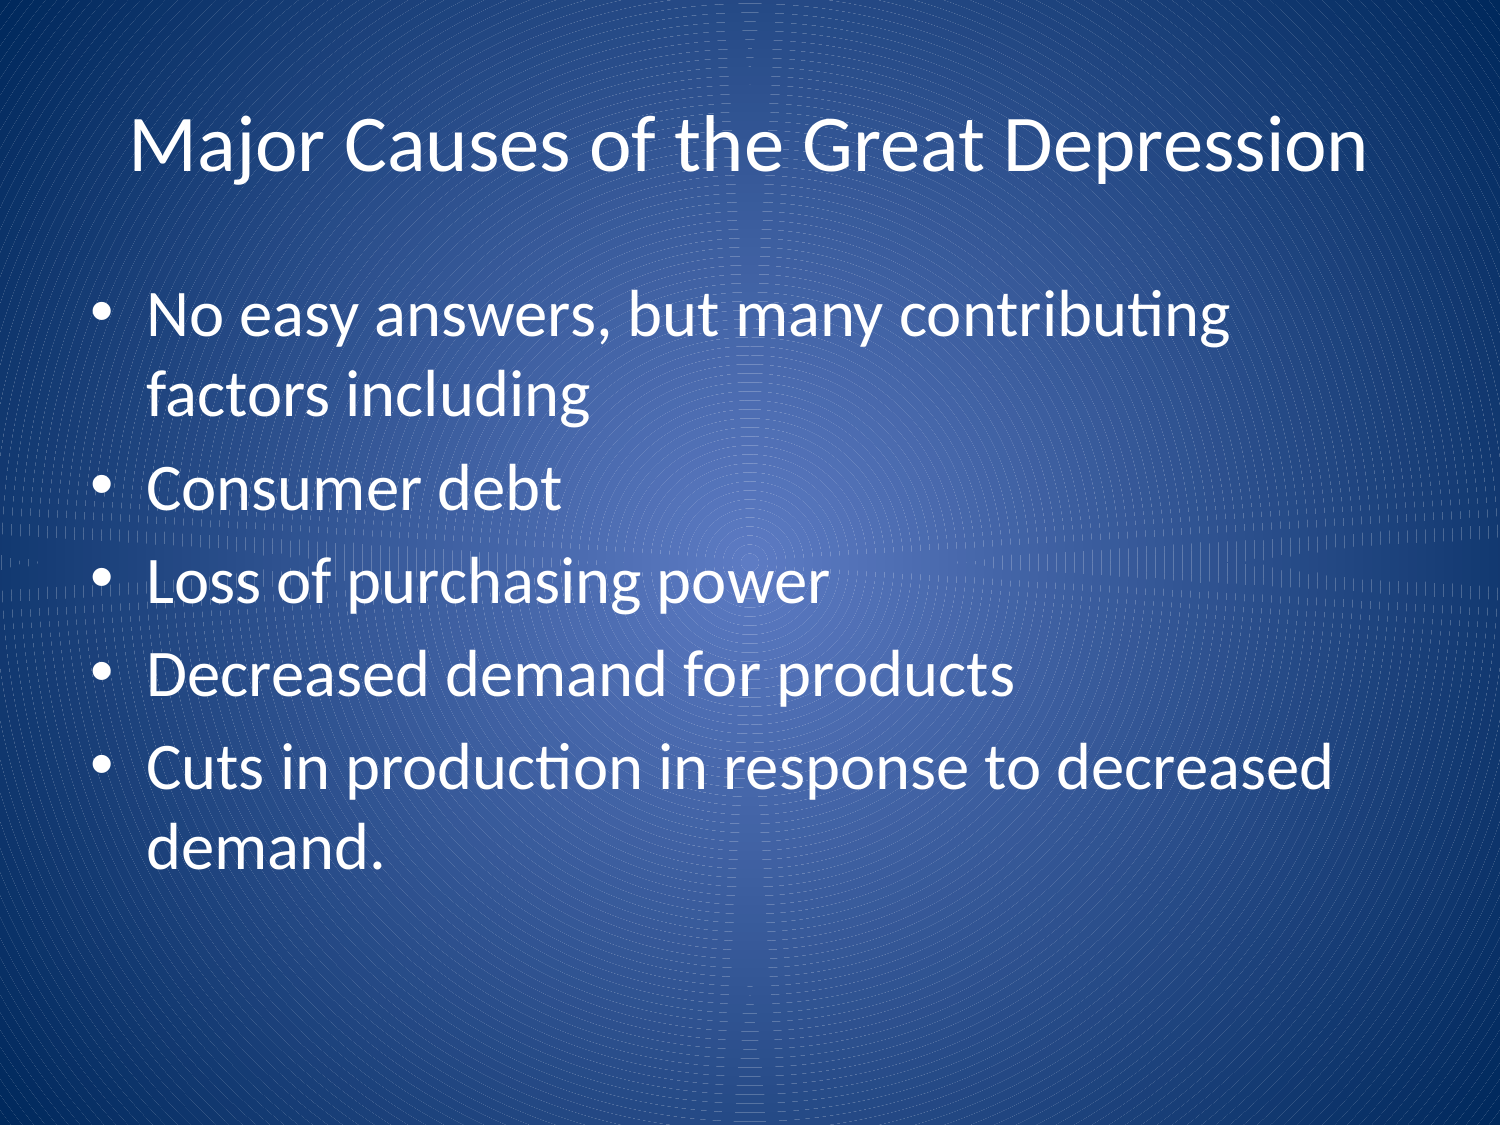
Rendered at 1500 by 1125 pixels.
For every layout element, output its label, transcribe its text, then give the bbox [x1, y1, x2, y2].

list No easy answers, but many contributing factors including Consumer debt Loss of purchasing power Decreased demand for products Cuts in production in response to decreased demand. [75, 262, 1425, 1005]
title Major Causes of the Great Depression [75, 45, 1425, 233]
